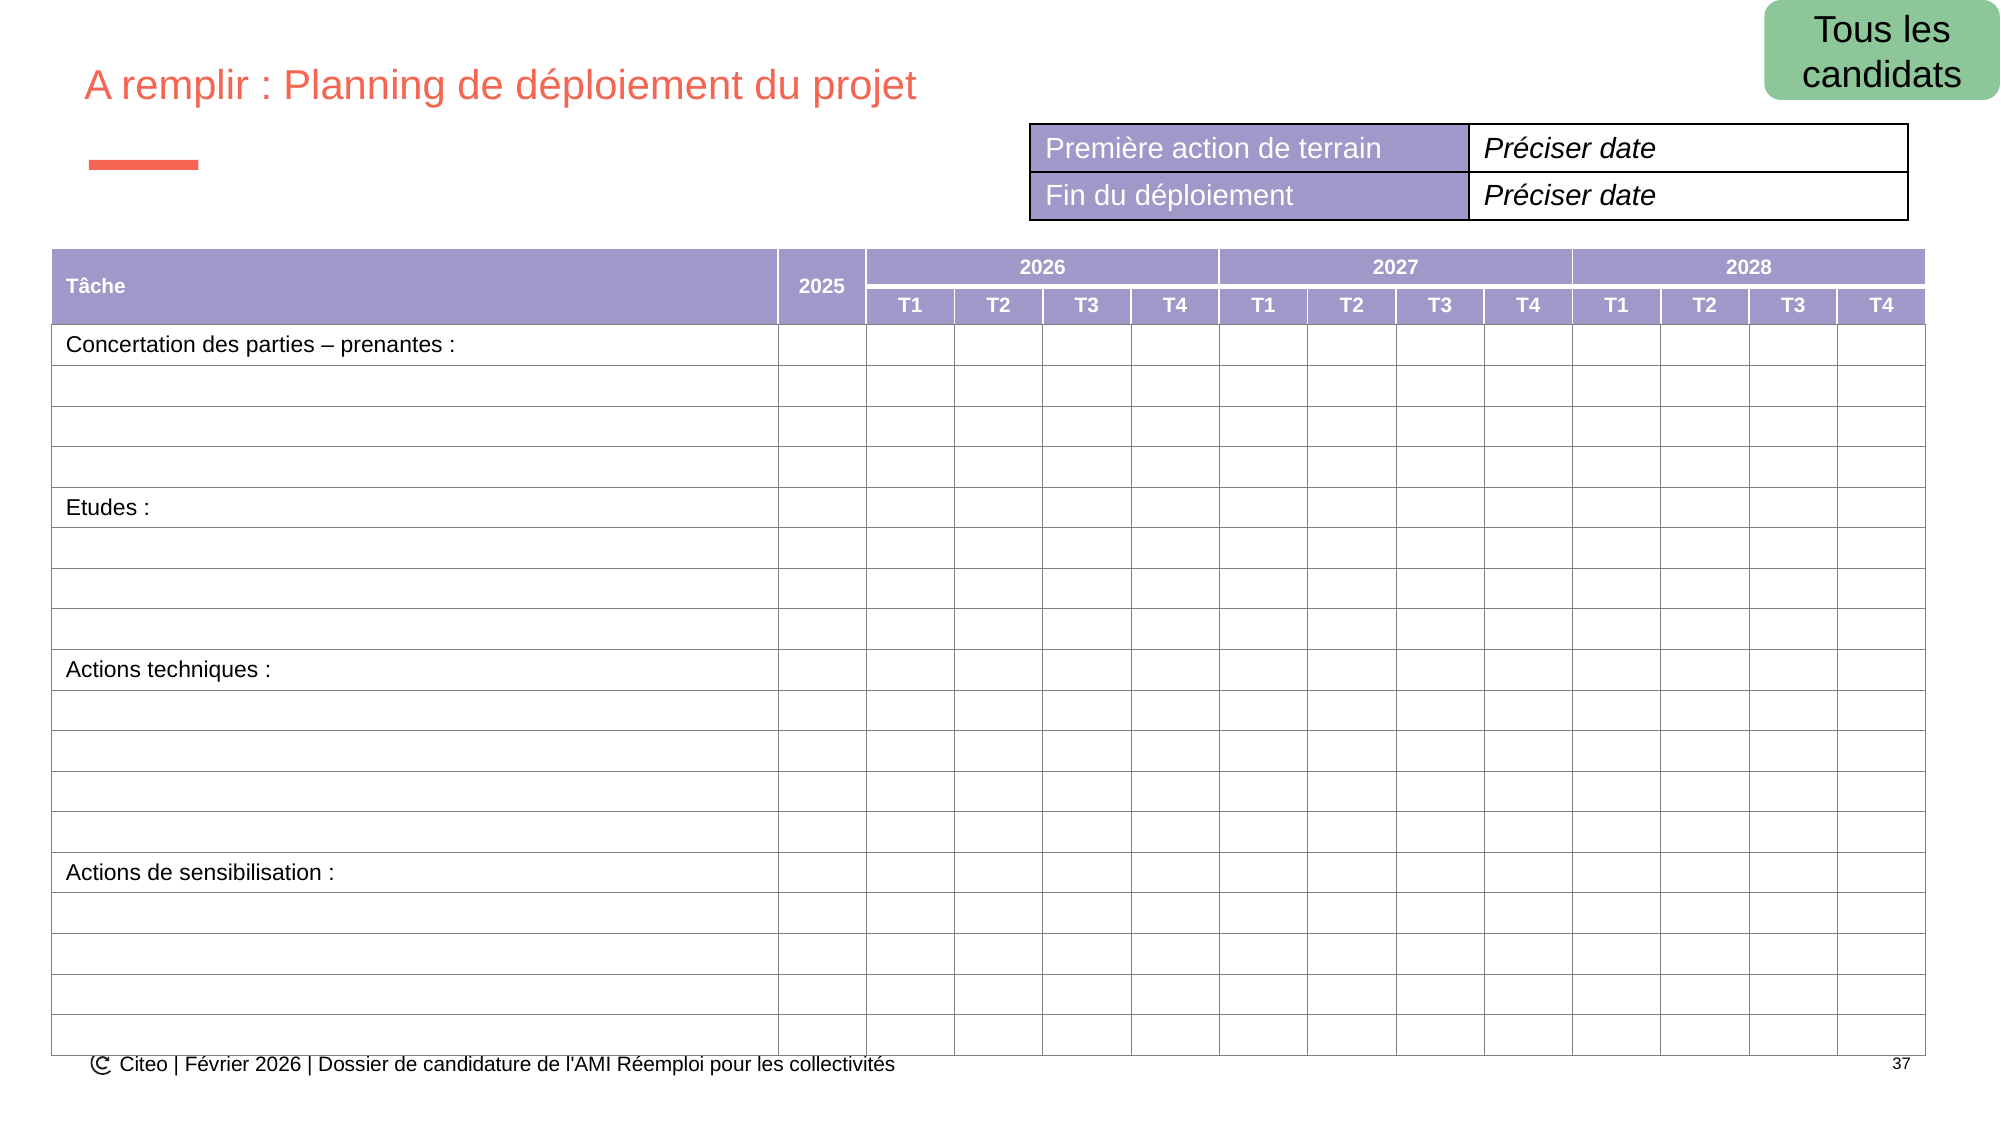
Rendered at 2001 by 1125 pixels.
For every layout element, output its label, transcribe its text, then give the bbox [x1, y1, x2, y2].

table_cell [1485, 893, 1572, 933]
table_cell [1573, 569, 1660, 608]
table_cell [1750, 691, 1837, 730]
text_box Tous les candidats [1763, 0, 2000, 102]
table_cell [1308, 407, 1396, 446]
table_cell [1750, 407, 1837, 446]
table_cell [1838, 528, 1925, 568]
table_cell [779, 772, 866, 811]
table_cell [1750, 569, 1837, 608]
table_cell [1397, 1015, 1484, 1055]
table_cell [955, 488, 1042, 527]
table_cell [867, 488, 954, 527]
table_cell [1132, 609, 1219, 649]
title A remplir : Planning de déploiement du projet [69, 16, 1654, 149]
table_cell T3 [1044, 289, 1130, 324]
table_cell [1573, 853, 1660, 892]
table_cell [1397, 569, 1484, 608]
table_cell [1661, 569, 1749, 608]
table_cell [1485, 772, 1572, 811]
table_cell [867, 934, 954, 974]
table_cell [1043, 853, 1131, 892]
table_cell [1308, 934, 1396, 974]
table_cell [1220, 812, 1307, 852]
table_cell [1838, 772, 1925, 811]
table_cell [1132, 772, 1219, 811]
table_cell [1132, 488, 1219, 527]
table_cell [1838, 488, 1925, 527]
table_cell [1838, 1015, 1925, 1055]
table_cell [1485, 1015, 1572, 1055]
table_cell [955, 325, 1042, 365]
table_cell [1132, 447, 1219, 487]
table_cell [1573, 934, 1660, 974]
table_cell [1573, 731, 1660, 771]
table_cell T1 [867, 289, 954, 324]
table_cell [1661, 609, 1749, 649]
table_cell [1485, 934, 1572, 974]
table_cell [1661, 772, 1749, 811]
table_cell [52, 366, 778, 406]
table_cell [1220, 731, 1307, 771]
table_cell [867, 366, 954, 406]
table_cell [1308, 731, 1396, 771]
table_cell [1750, 893, 1837, 933]
table_cell [1397, 772, 1484, 811]
table_cell [1573, 325, 1660, 365]
table_cell [1750, 772, 1837, 811]
table_cell [1220, 569, 1307, 608]
table_cell [52, 691, 778, 730]
table_cell [1750, 528, 1837, 568]
table_cell [52, 528, 778, 568]
table_cell [1308, 569, 1396, 608]
table_cell [1132, 569, 1219, 608]
table_cell [1308, 893, 1396, 933]
table_cell [955, 731, 1042, 771]
table_header 2026 [867, 249, 1218, 284]
table_cell [1838, 569, 1925, 608]
table_cell [779, 407, 866, 446]
table_cell [1485, 609, 1572, 649]
table_cell [955, 1015, 1042, 1055]
table_cell [867, 975, 954, 1014]
table_cell [867, 1015, 954, 1055]
table_cell [1397, 407, 1484, 446]
table_cell [1397, 325, 1484, 365]
table_cell [779, 528, 866, 568]
table_cell [1043, 447, 1131, 487]
table_cell [867, 325, 954, 365]
table_cell [52, 934, 778, 974]
table_cell [1220, 772, 1307, 811]
table_cell [1661, 325, 1749, 365]
table_cell [1220, 853, 1307, 892]
table_cell [1043, 934, 1131, 974]
table_cell [1397, 731, 1484, 771]
table_cell [1397, 447, 1484, 487]
table_header Première action de terrain [1031, 125, 1468, 171]
table_cell [52, 975, 778, 1014]
table_header Préciser date [1470, 125, 1907, 171]
table_cell [1308, 528, 1396, 568]
table_cell [1043, 772, 1131, 811]
table_cell [1308, 488, 1396, 527]
table_cell [1132, 934, 1219, 974]
table_cell [1750, 609, 1837, 649]
table_cell [1661, 691, 1749, 730]
table_cell [1573, 407, 1660, 446]
table_cell [1132, 853, 1219, 892]
table_cell [1838, 691, 1925, 730]
table_cell T4 [1485, 289, 1572, 324]
table_cell T2 [1308, 289, 1395, 324]
table_cell [1838, 609, 1925, 649]
table_cell Préciser date [1470, 173, 1907, 219]
table_cell [52, 893, 778, 933]
table_cell [867, 528, 954, 568]
table_cell [1750, 812, 1837, 852]
table_cell [1043, 407, 1131, 446]
table_cell [779, 934, 866, 974]
table_cell [779, 893, 866, 933]
table_cell T3 [1750, 289, 1836, 324]
table_cell [1485, 447, 1572, 487]
table_cell [779, 569, 866, 608]
table_cell T4 [1132, 289, 1218, 324]
table_cell [779, 731, 866, 771]
table_cell [955, 812, 1042, 852]
table_cell [1220, 407, 1307, 446]
table_cell [1573, 366, 1660, 406]
table_cell [1132, 893, 1219, 933]
table_cell [1838, 893, 1925, 933]
table_cell [1043, 731, 1131, 771]
table_cell [1573, 447, 1660, 487]
table_cell [1750, 731, 1837, 771]
table_cell [1838, 325, 1925, 365]
table_cell [779, 650, 866, 690]
table_cell [1043, 569, 1131, 608]
table_cell [1485, 488, 1572, 527]
table_cell [1043, 650, 1131, 690]
table_cell [867, 853, 954, 892]
table_cell [1220, 1015, 1307, 1055]
table_cell [1573, 893, 1660, 933]
table_cell [779, 488, 866, 527]
footer Citeo | Février 2026 | Dossier de candidature de l'AMI Réemploi pour les collectivités [119, 1056, 1799, 1093]
table_cell [1573, 488, 1660, 527]
table_cell [1308, 691, 1396, 730]
table_cell [1397, 893, 1484, 933]
table_cell [52, 772, 778, 811]
table_header Tâche [52, 249, 777, 324]
table_cell [1308, 975, 1396, 1014]
table_cell [1485, 325, 1572, 365]
table_cell [955, 569, 1042, 608]
table_cell [1132, 650, 1219, 690]
table_cell [1573, 528, 1660, 568]
table_cell [1661, 731, 1749, 771]
table_cell [779, 609, 866, 649]
table_cell [1661, 812, 1749, 852]
table_cell [1485, 691, 1572, 730]
table_cell [52, 609, 778, 649]
table_cell [1220, 325, 1307, 365]
table_cell [955, 447, 1042, 487]
table_cell [1397, 366, 1484, 406]
table_cell [1485, 569, 1572, 608]
table_cell [1750, 1015, 1837, 1055]
table_cell [1838, 812, 1925, 852]
table_cell [1573, 975, 1660, 1014]
table_cell [1132, 528, 1219, 568]
table_cell [1308, 1015, 1396, 1055]
table_cell [1661, 975, 1749, 1014]
table_cell [1838, 447, 1925, 487]
table_cell [1308, 772, 1396, 811]
table_cell [1661, 407, 1749, 446]
table_cell [1485, 812, 1572, 852]
table_cell [1308, 325, 1396, 365]
table_cell [955, 772, 1042, 811]
table_cell [1043, 488, 1131, 527]
table_cell [1838, 934, 1925, 974]
table_cell [1220, 488, 1307, 527]
table_cell [779, 691, 866, 730]
table_cell Actions techniques : [52, 650, 778, 690]
table_cell T1 [1573, 289, 1660, 324]
table_cell [1397, 488, 1484, 527]
table_cell [1308, 853, 1396, 892]
table_cell [52, 731, 778, 771]
table_cell [1220, 691, 1307, 730]
table_cell [1220, 447, 1307, 487]
table_cell [1220, 975, 1307, 1014]
table_cell [1750, 447, 1837, 487]
table_cell [1661, 1015, 1749, 1055]
table_cell [1573, 691, 1660, 730]
table_cell [1043, 1015, 1131, 1055]
table_cell [1132, 366, 1219, 406]
table_cell [1397, 609, 1484, 649]
table_cell [1043, 609, 1131, 649]
table_cell [1838, 366, 1925, 406]
table_cell Actions de sensibilisation : [52, 853, 778, 892]
table_cell [1043, 366, 1131, 406]
table_cell [1397, 691, 1484, 730]
table_cell [779, 325, 866, 365]
table_cell [1661, 650, 1749, 690]
table_cell [1308, 812, 1396, 852]
table_cell T2 [955, 289, 1042, 324]
table_cell [1043, 528, 1131, 568]
table_cell [1308, 609, 1396, 649]
table_cell [52, 407, 778, 446]
table_cell [1485, 975, 1572, 1014]
table_cell [1485, 366, 1572, 406]
table_cell [1397, 528, 1484, 568]
table_cell [1220, 893, 1307, 933]
table_cell [1132, 1015, 1219, 1055]
table_cell [1220, 366, 1307, 406]
table_cell [1750, 650, 1837, 690]
table_cell [1397, 975, 1484, 1014]
table_cell [779, 366, 866, 406]
table_cell [1661, 893, 1749, 933]
table_cell [867, 772, 954, 811]
table_cell [779, 975, 866, 1014]
table_cell [1132, 407, 1219, 446]
table_cell [1043, 975, 1131, 1014]
table_cell [955, 975, 1042, 1014]
table_cell [1220, 934, 1307, 974]
table_cell [779, 812, 866, 852]
table_cell [1661, 528, 1749, 568]
table_cell [867, 731, 954, 771]
table_cell [1220, 528, 1307, 568]
table_cell [955, 934, 1042, 974]
table_cell T4 [1838, 289, 1925, 324]
table_cell [955, 407, 1042, 446]
table_cell T1 [1220, 289, 1307, 324]
table_cell [52, 1015, 778, 1055]
table_cell [52, 447, 778, 487]
table_cell [1838, 731, 1925, 771]
table_cell [1838, 853, 1925, 892]
table_cell [1397, 650, 1484, 690]
table_cell [1573, 650, 1660, 690]
table_header 2028 [1573, 249, 1925, 284]
table_cell [955, 893, 1042, 933]
table_header 2025 [779, 249, 865, 324]
table_cell [1573, 1015, 1660, 1055]
table_cell [779, 1015, 866, 1055]
table_cell [867, 569, 954, 608]
table_cell [867, 812, 954, 852]
table_cell [1838, 975, 1925, 1014]
table_cell [955, 650, 1042, 690]
table_cell [1485, 853, 1572, 892]
table_cell [1573, 812, 1660, 852]
table_header 2027 [1220, 249, 1572, 284]
table_cell [1397, 934, 1484, 974]
table_cell [1661, 934, 1749, 974]
table_cell [955, 853, 1042, 892]
table_cell [1750, 366, 1837, 406]
table_cell [867, 447, 954, 487]
table_cell [1043, 893, 1131, 933]
table_cell [1132, 812, 1219, 852]
table_cell [1308, 650, 1396, 690]
table_cell [1750, 853, 1837, 892]
table_cell T2 [1662, 289, 1748, 324]
table_cell [1132, 325, 1219, 365]
table_cell [1308, 447, 1396, 487]
table_cell [1750, 325, 1837, 365]
table_cell [1485, 407, 1572, 446]
table_cell [1573, 772, 1660, 811]
table_cell [1132, 975, 1219, 1014]
table_cell [867, 691, 954, 730]
table_cell [1661, 447, 1749, 487]
table_cell [1750, 934, 1837, 974]
table_cell [1750, 488, 1837, 527]
table_cell [955, 366, 1042, 406]
table_cell [955, 528, 1042, 568]
table_cell [1043, 325, 1131, 365]
table_cell [1043, 691, 1131, 730]
table_cell [779, 447, 866, 487]
table_cell Concertation des parties – prenantes : [52, 325, 778, 365]
table_cell [779, 853, 866, 892]
table_cell [1485, 528, 1572, 568]
table_cell Fin du déploiement [1031, 173, 1468, 219]
table_cell T3 [1397, 289, 1483, 324]
table_cell [1485, 731, 1572, 771]
table_cell [1750, 975, 1837, 1014]
table_cell [52, 569, 778, 608]
table_cell [1485, 650, 1572, 690]
table_cell [52, 812, 778, 852]
table_cell [1573, 609, 1660, 649]
table_cell [1661, 853, 1749, 892]
table_cell [867, 609, 954, 649]
table_cell [867, 407, 954, 446]
table_cell [1043, 812, 1131, 852]
table_cell [1838, 407, 1925, 446]
table_cell [867, 650, 954, 690]
table_cell [1838, 650, 1925, 690]
table_cell Etudes : [52, 488, 778, 527]
table_cell [1308, 366, 1396, 406]
table_cell [1220, 609, 1307, 649]
table_cell [1220, 650, 1307, 690]
table_cell [955, 691, 1042, 730]
table_cell [1132, 691, 1219, 730]
table_cell [867, 893, 954, 933]
table_cell [1661, 488, 1749, 527]
table_cell [955, 609, 1042, 649]
table_cell [1132, 731, 1219, 771]
slide_number 37 [1808, 1032, 1927, 1094]
table_cell [1397, 812, 1484, 852]
table_cell [1661, 366, 1749, 406]
table_cell [1397, 853, 1484, 892]
